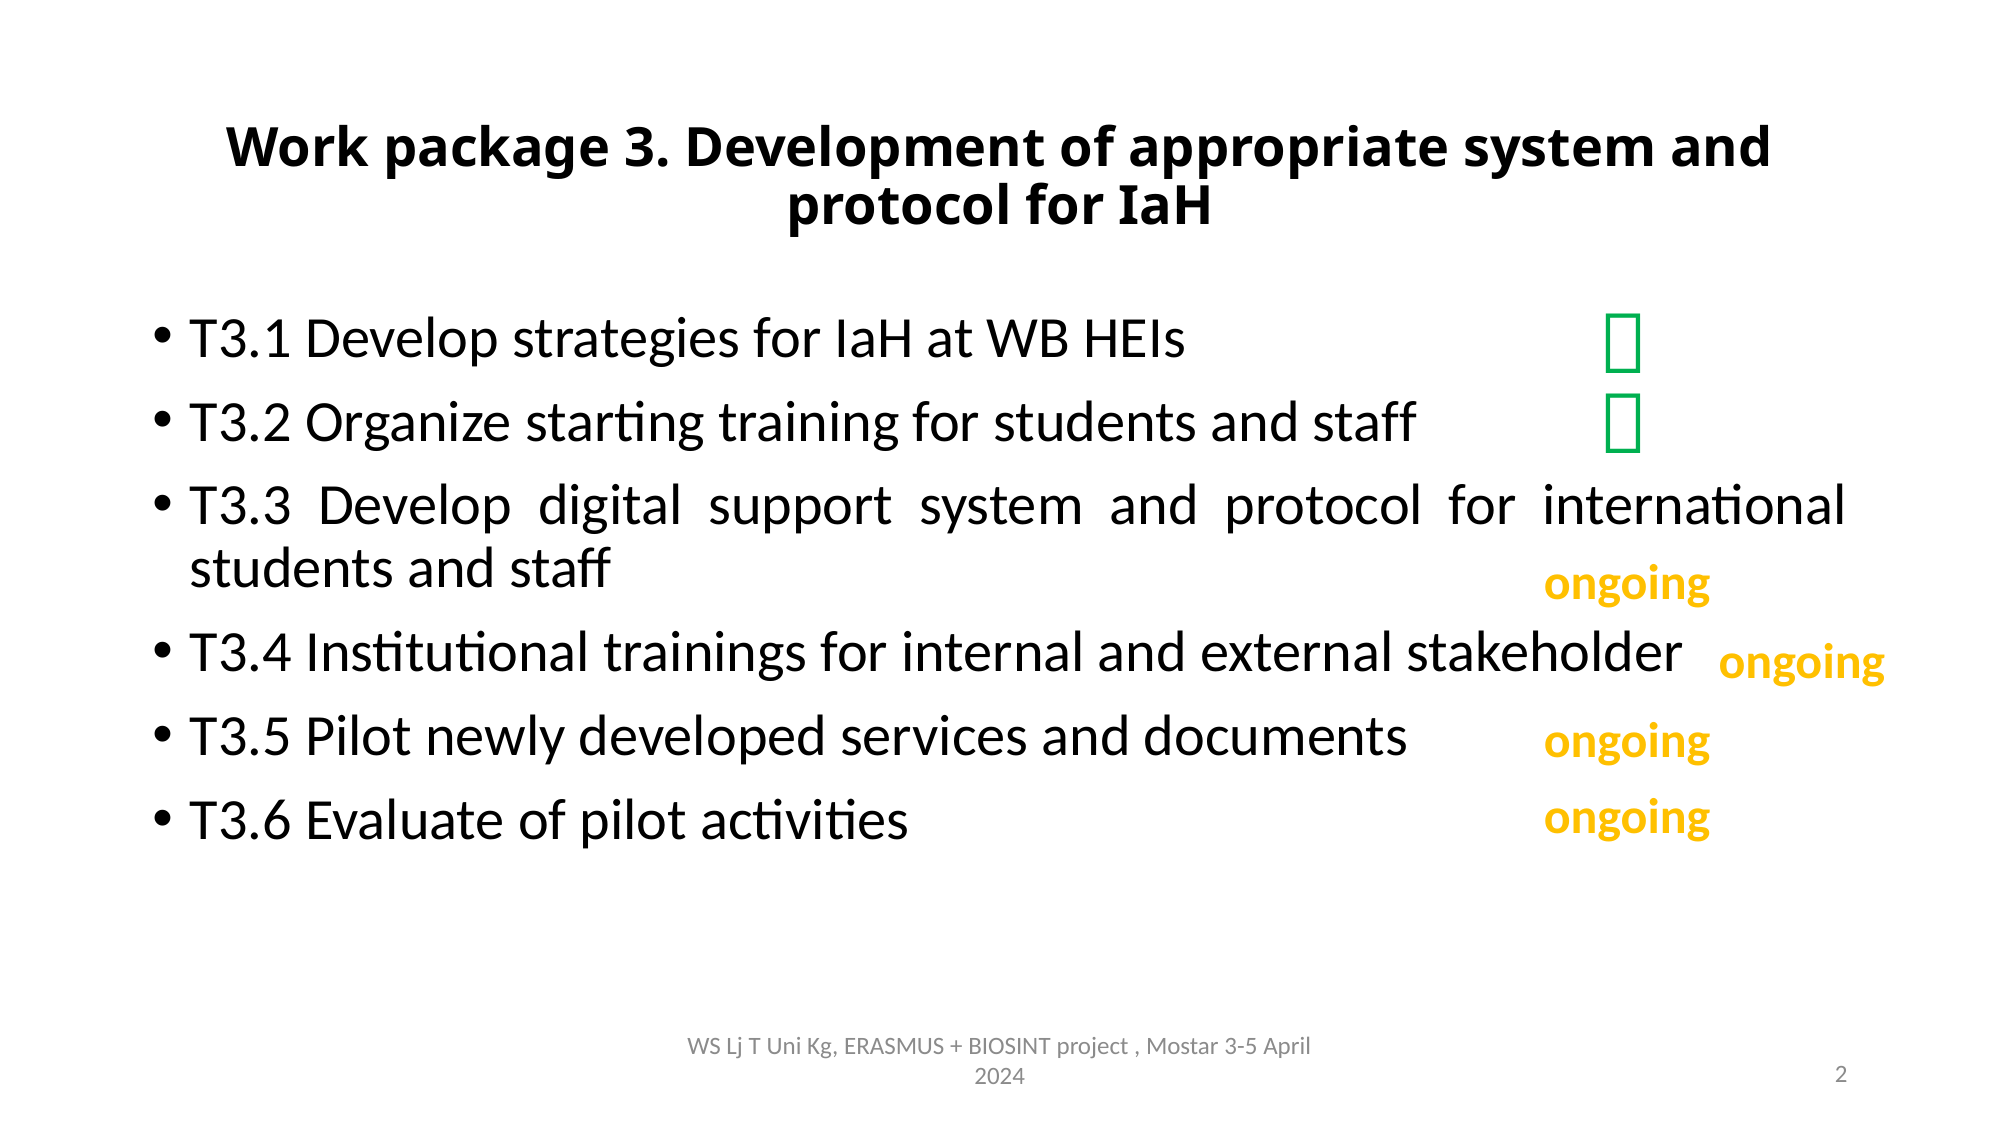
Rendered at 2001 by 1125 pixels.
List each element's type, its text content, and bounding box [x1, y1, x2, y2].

text_box  [1583, 283, 1692, 362]
text_box ongoing [1529, 699, 1746, 775]
list T3.1 Develop strategies for IaH at WB HEIs T3.2 Organize starting training for students and staff T3.3 Develop digital support system and protocol for international students and staff T3.4 Institutional trainings for internal and external stakeholder T3.5 Pilot newly developed services and documents T3.6 Evaluate of pilot activities [137, 299, 1863, 1014]
footer WS Lj T Uni Kg, ERASMUS + BIOSINT project , Mostar 3-5 April 2024 [662, 1029, 1338, 1090]
text_box ongoing [1529, 775, 1746, 851]
text_box  [1583, 362, 1692, 478]
text_box ongoing [1529, 542, 1746, 618]
slide_number 2 [1412, 1042, 1863, 1103]
text_box ongoing [1703, 621, 1921, 696]
title Work package 3. Development of appropriate system and protocol for IaH [137, 111, 1863, 245]
